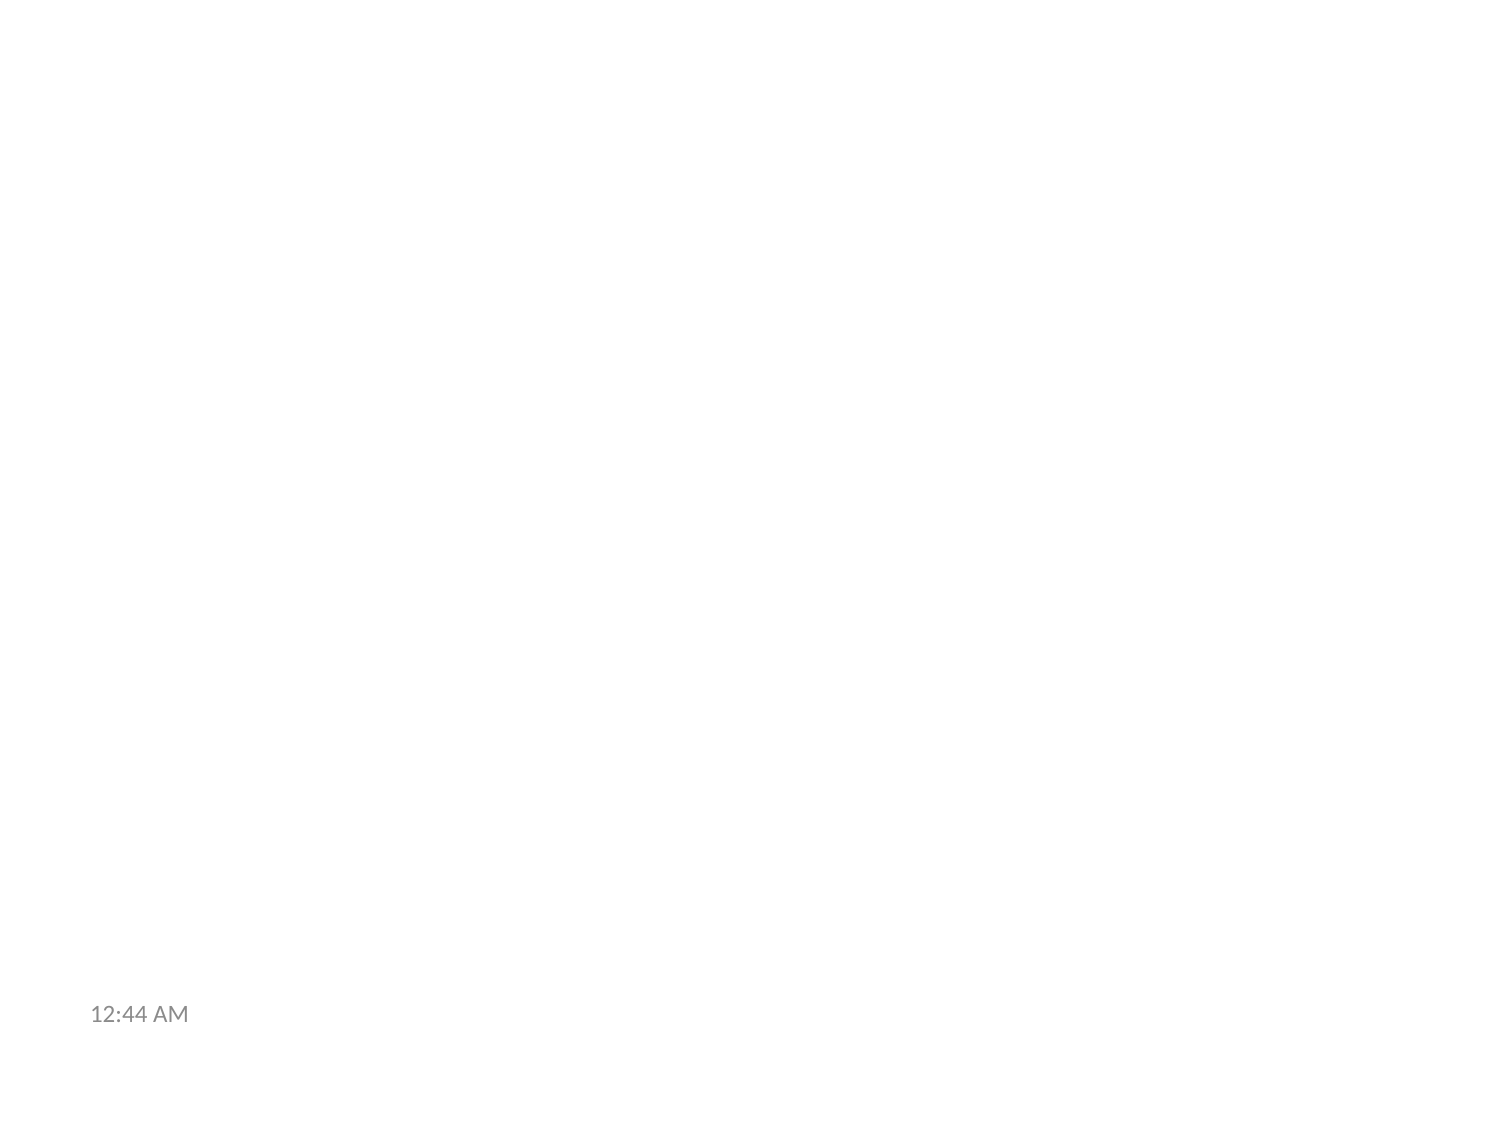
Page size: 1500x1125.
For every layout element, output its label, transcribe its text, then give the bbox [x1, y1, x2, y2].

text_box 3:35 PM [75, 982, 425, 1043]
